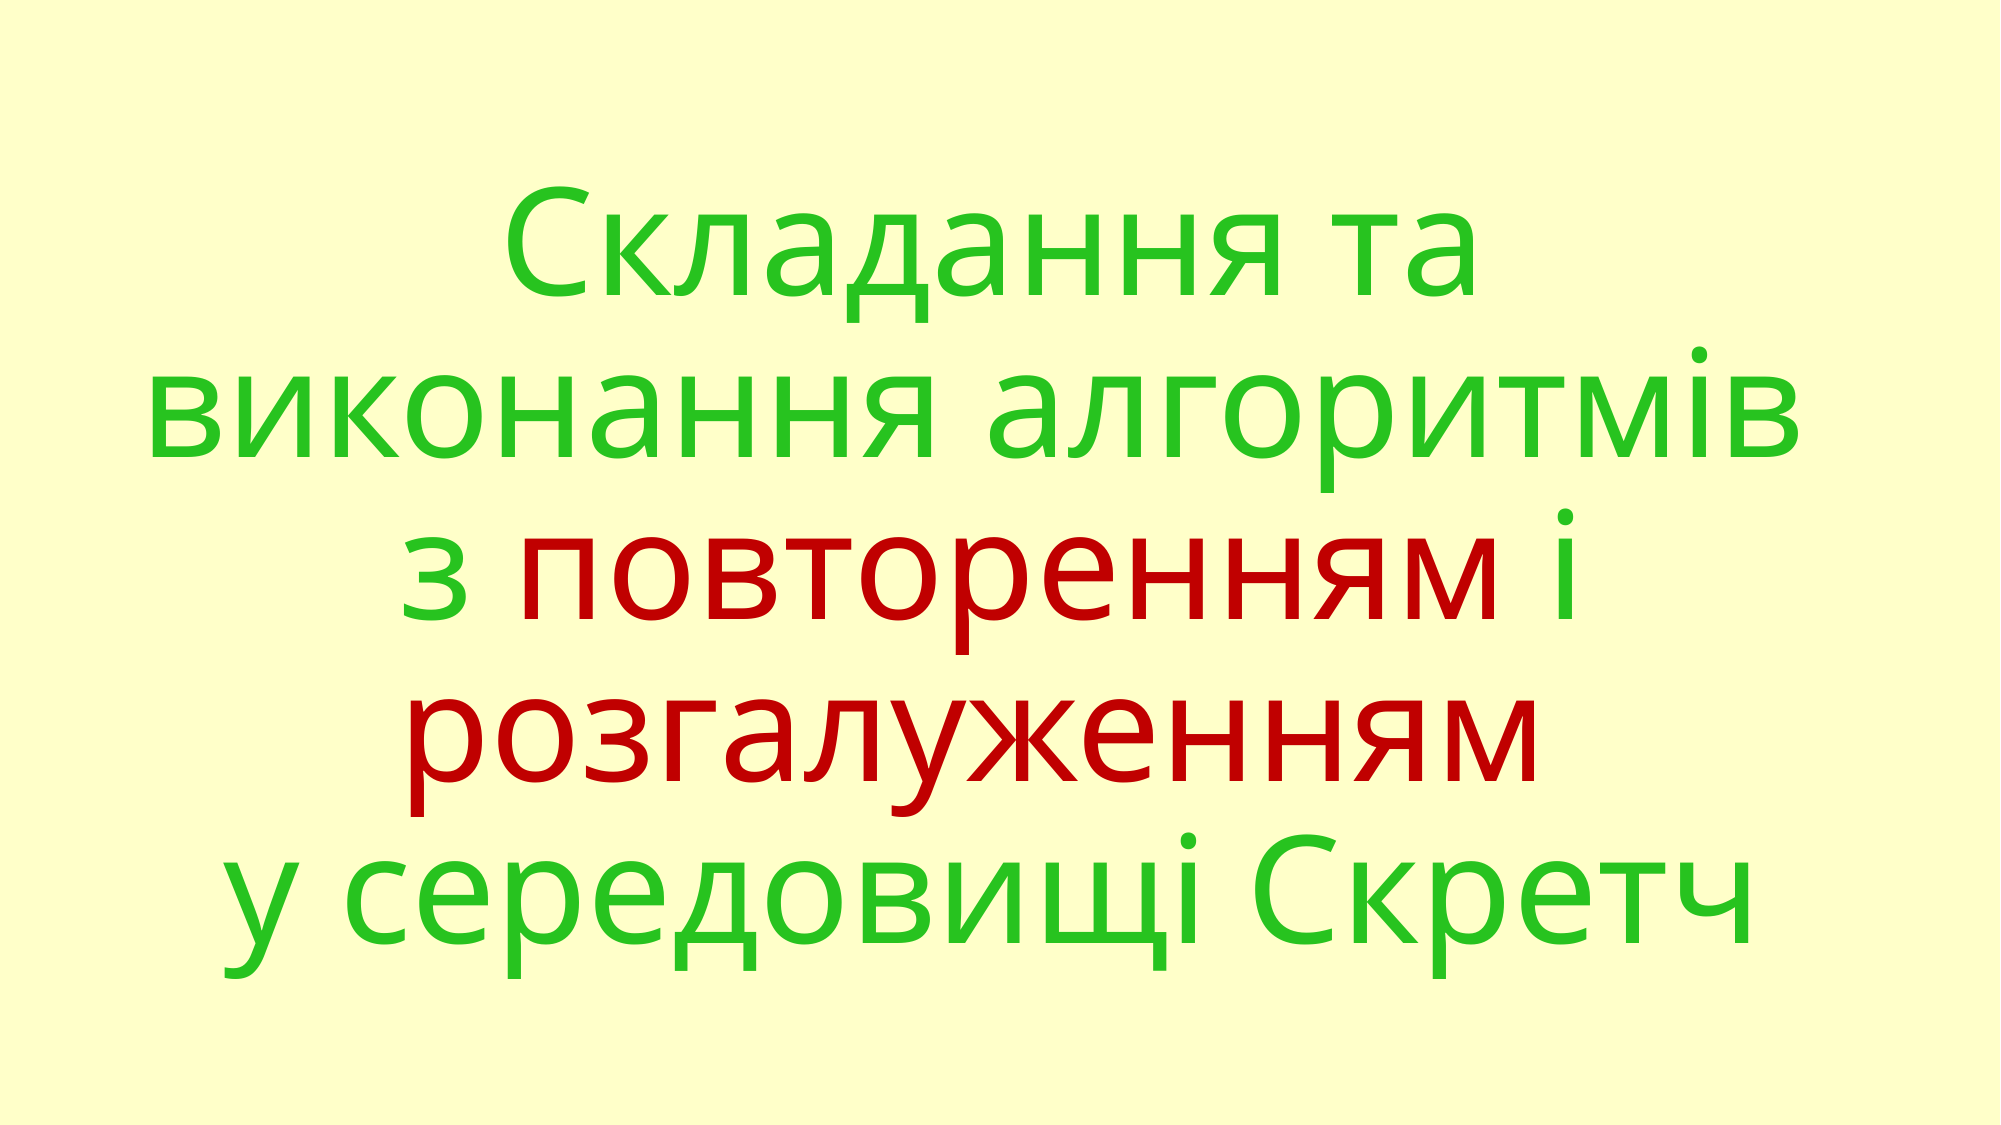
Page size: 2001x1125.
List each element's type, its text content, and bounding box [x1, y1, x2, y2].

title Складання та виконання алгоритмів з повторенням і розгалуженням у середовищі Скретч [66, 27, 1919, 984]
